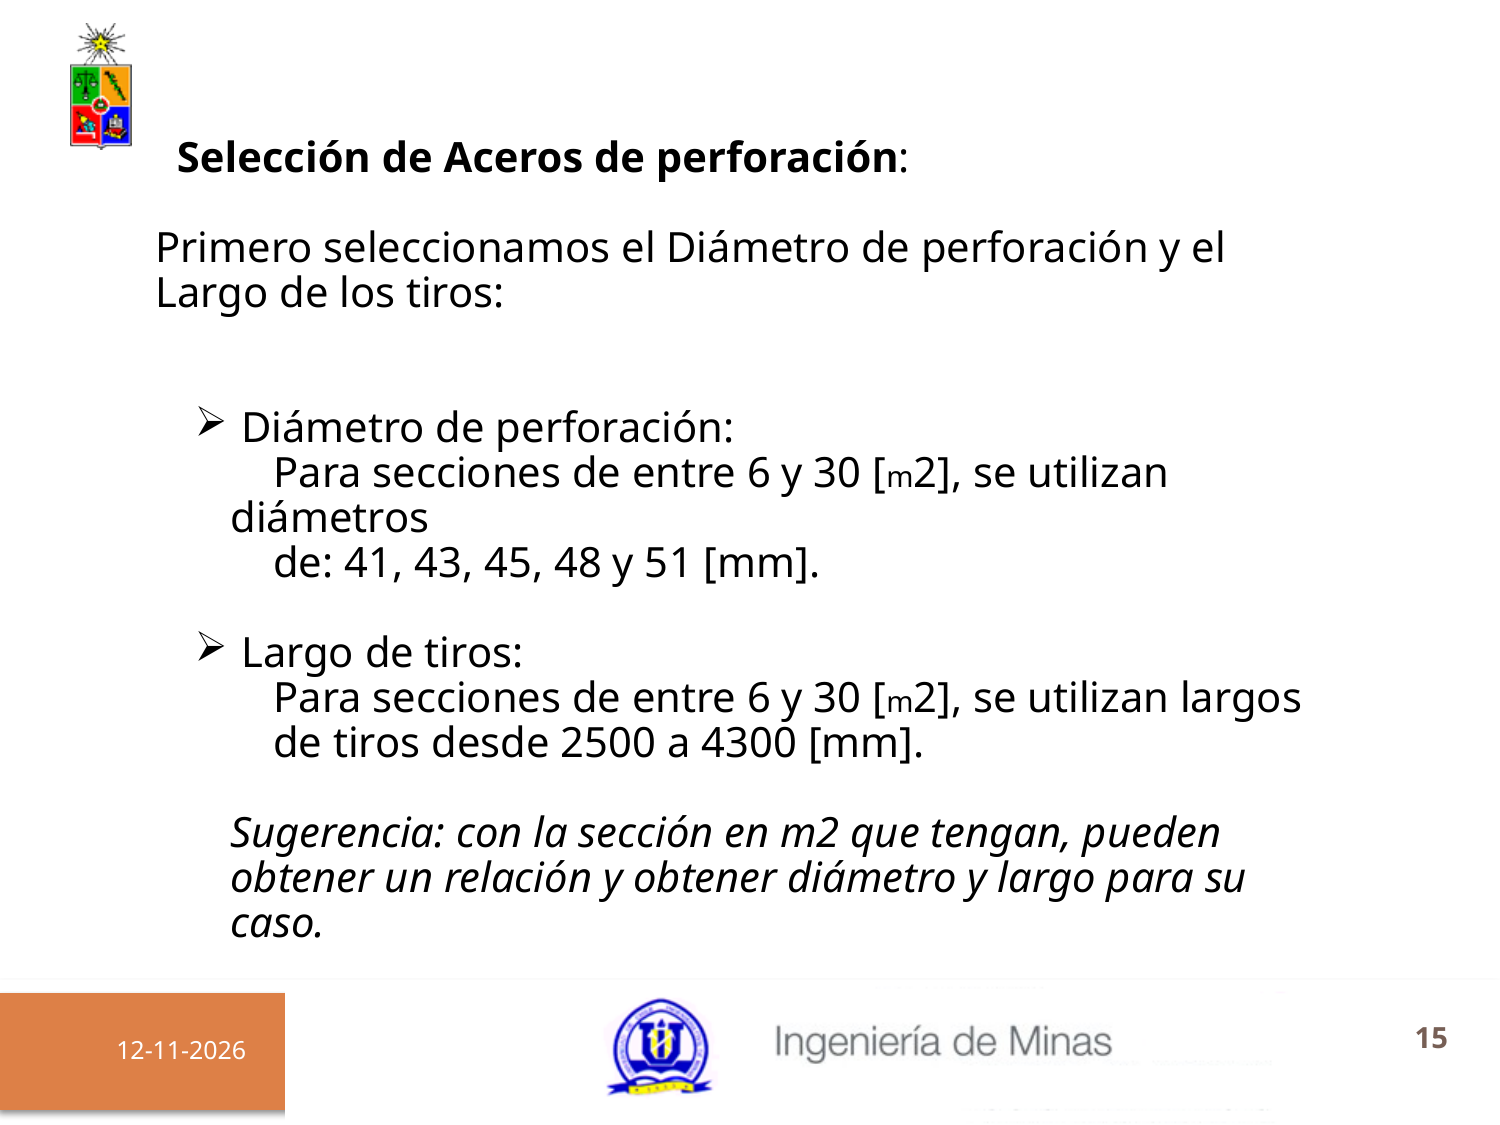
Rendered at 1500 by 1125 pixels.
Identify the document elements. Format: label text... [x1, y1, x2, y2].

text_box Selección de Aceros de perforación: Primero seleccionamos el Diámetro de perforación y el Largo de los tiros: Diámetro de perforación: Para secciones de entre 6 y 30 [m2], se utilizan diámetros de: 41, 43, 45, 48 y 51 [mm]. Largo de tiros: Para secciones de entre 6 y 30 [m2], se utilizan largos de tiros desde 2500 a 4300 [mm]. Sugerencia: con la sección en m2 que tengan, pueden obtener un relación y obtener diámetro y largo para su caso. [140, 128, 1360, 999]
picture [285, 980, 1500, 1125]
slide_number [12, 995, 279, 1108]
picture [69, 23, 132, 151]
